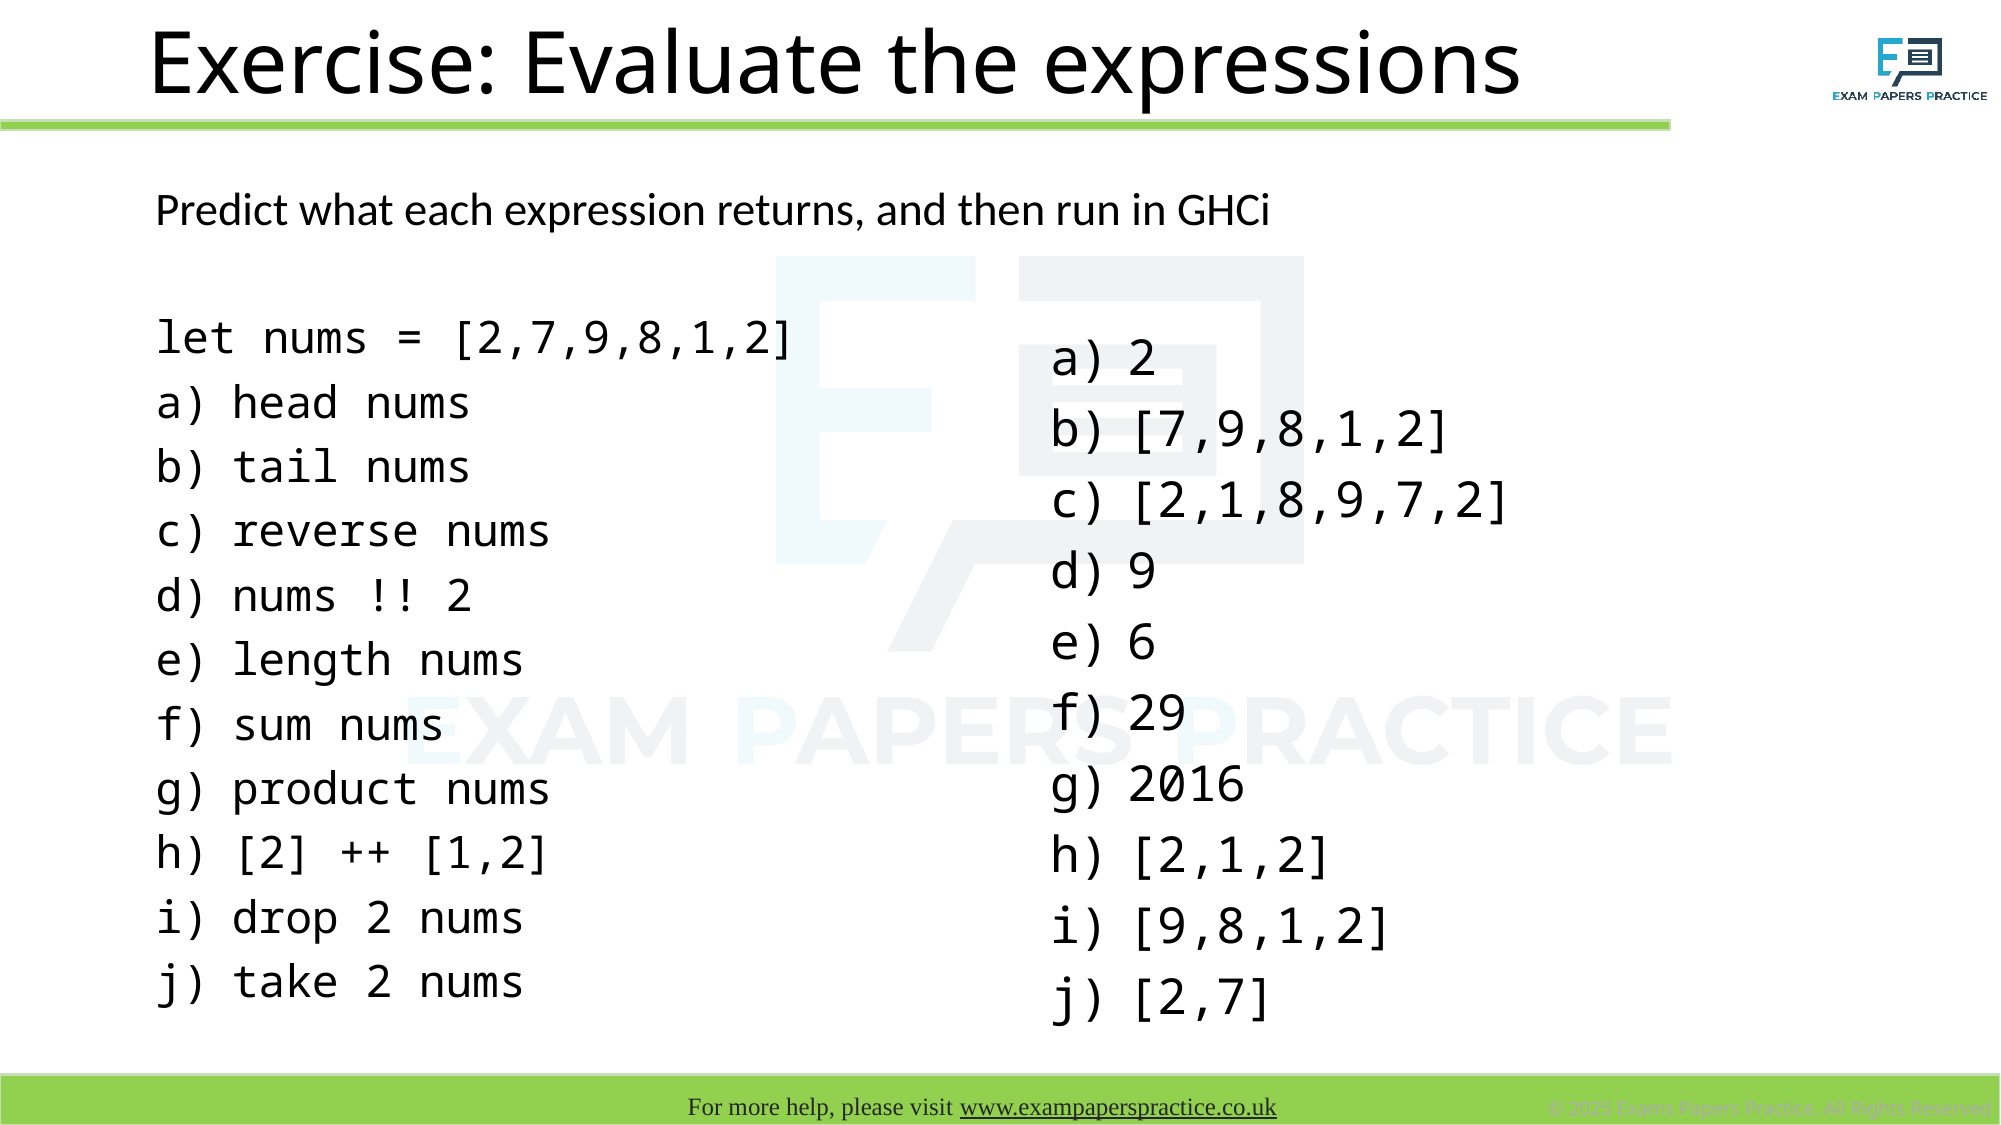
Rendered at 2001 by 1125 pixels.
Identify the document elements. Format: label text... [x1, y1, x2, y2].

text_box 2 [7,9,8,1,2] [2,1,8,9,7,2] 9 6 29 2016 [2,1,2] [9,8,1,2] [2,7] [1034, 324, 1936, 1039]
text_box Predict what each expression returns, and then run in GHCi [140, 177, 1423, 275]
list let nums = [2,7,9,8,1,2] head nums tail nums reverse nums nums !! 2 length nums sum nums product nums [2] ++ [1,2] drop 2 nums take 2 nums [140, 307, 1187, 1022]
title Exercise: Evaluate the expressions [132, 11, 1858, 121]
